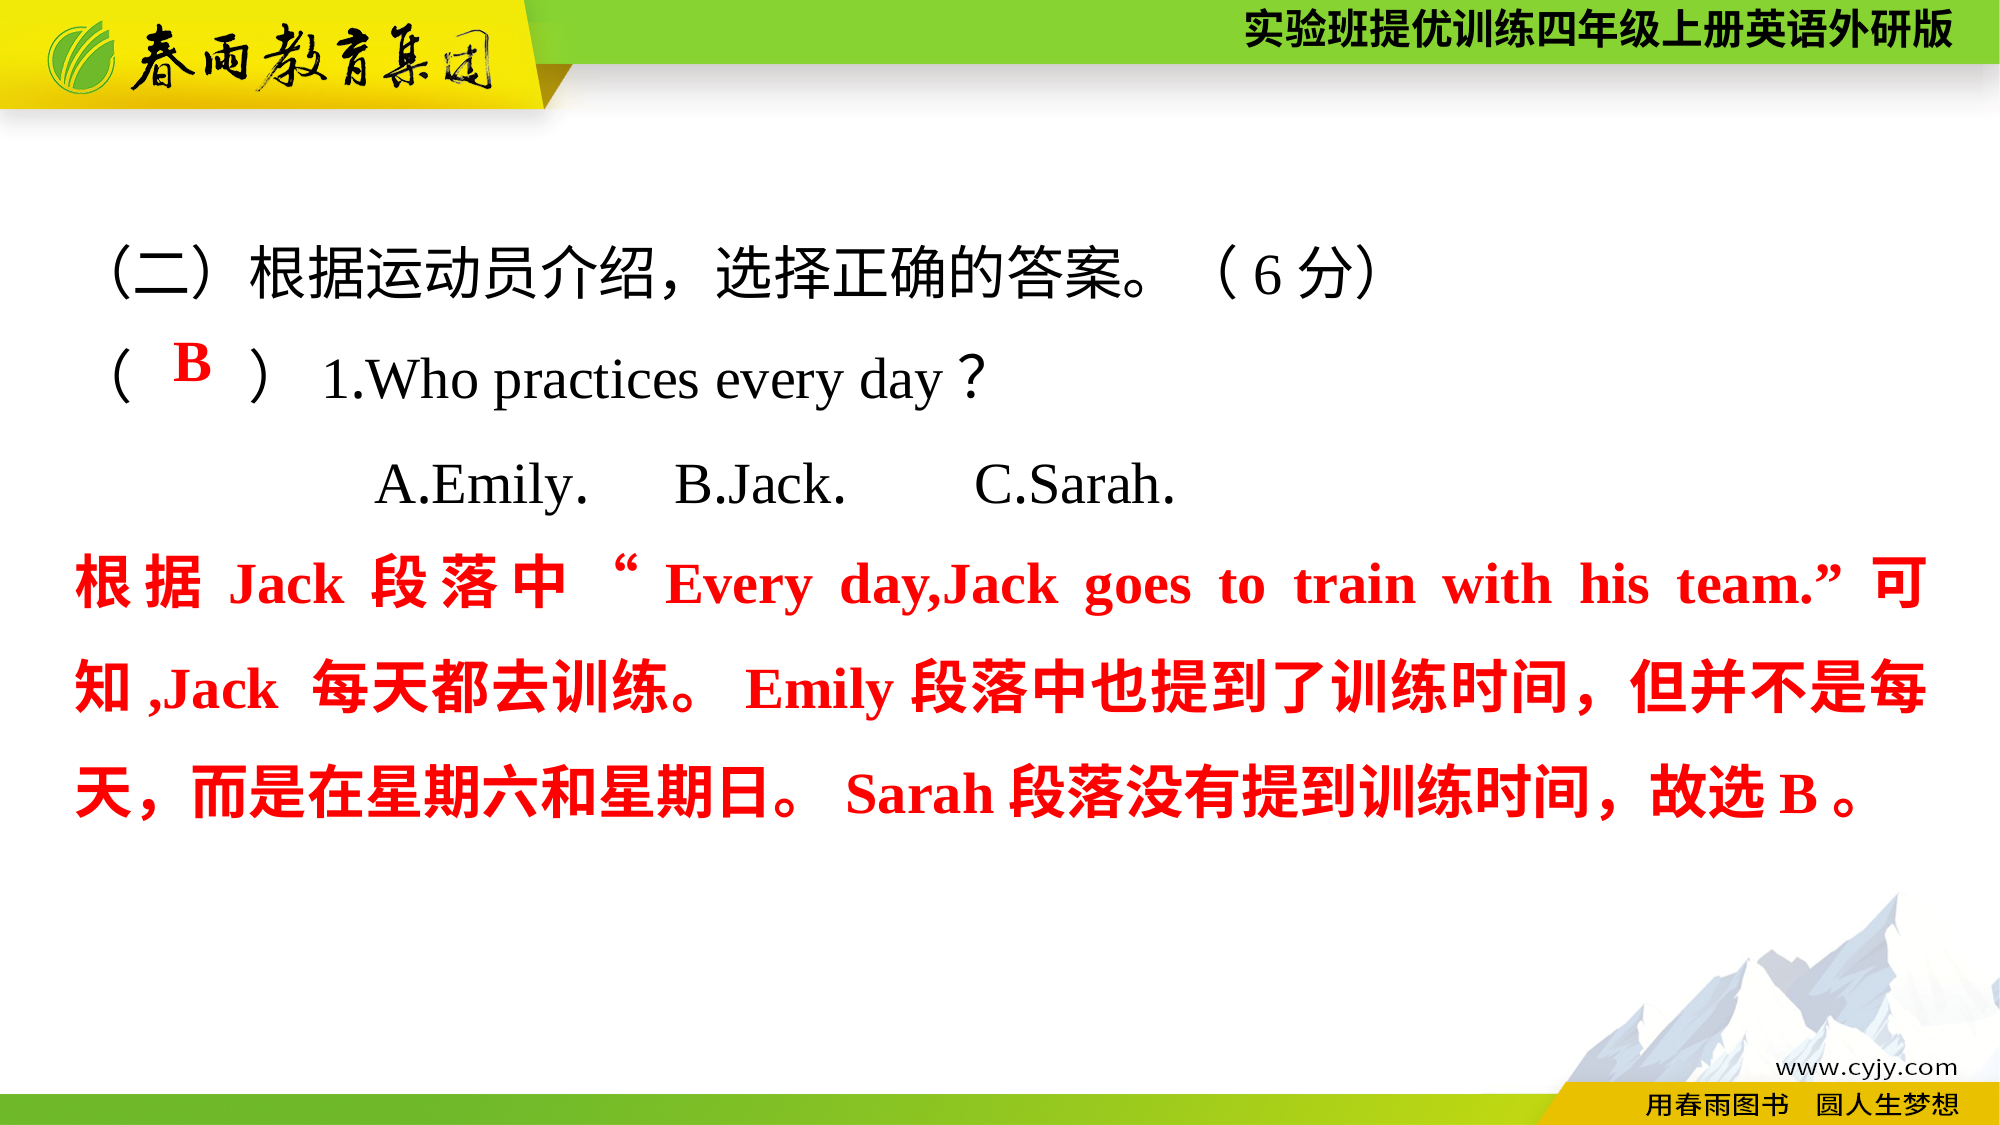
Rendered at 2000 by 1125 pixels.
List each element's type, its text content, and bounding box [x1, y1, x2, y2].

text_box 根据Jack段落中“Every day,Jack goes to train with his team.”可知,Jack 每天都去训练。Emily段落中也提到了训练时间，但并不是每天，而是在星期六和星期日。Sarah段落没有提到训练时间，故选B。 [59, 502, 1944, 833]
text_box B [158, 315, 228, 401]
list （二）根据运动员介绍，选择正确的答案。（6分） （ ）1.Who practices every day？ A.Emily. B.Jack. C.Sarah. [59, 193, 1944, 502]
picture [0, 0, 2000, 1125]
